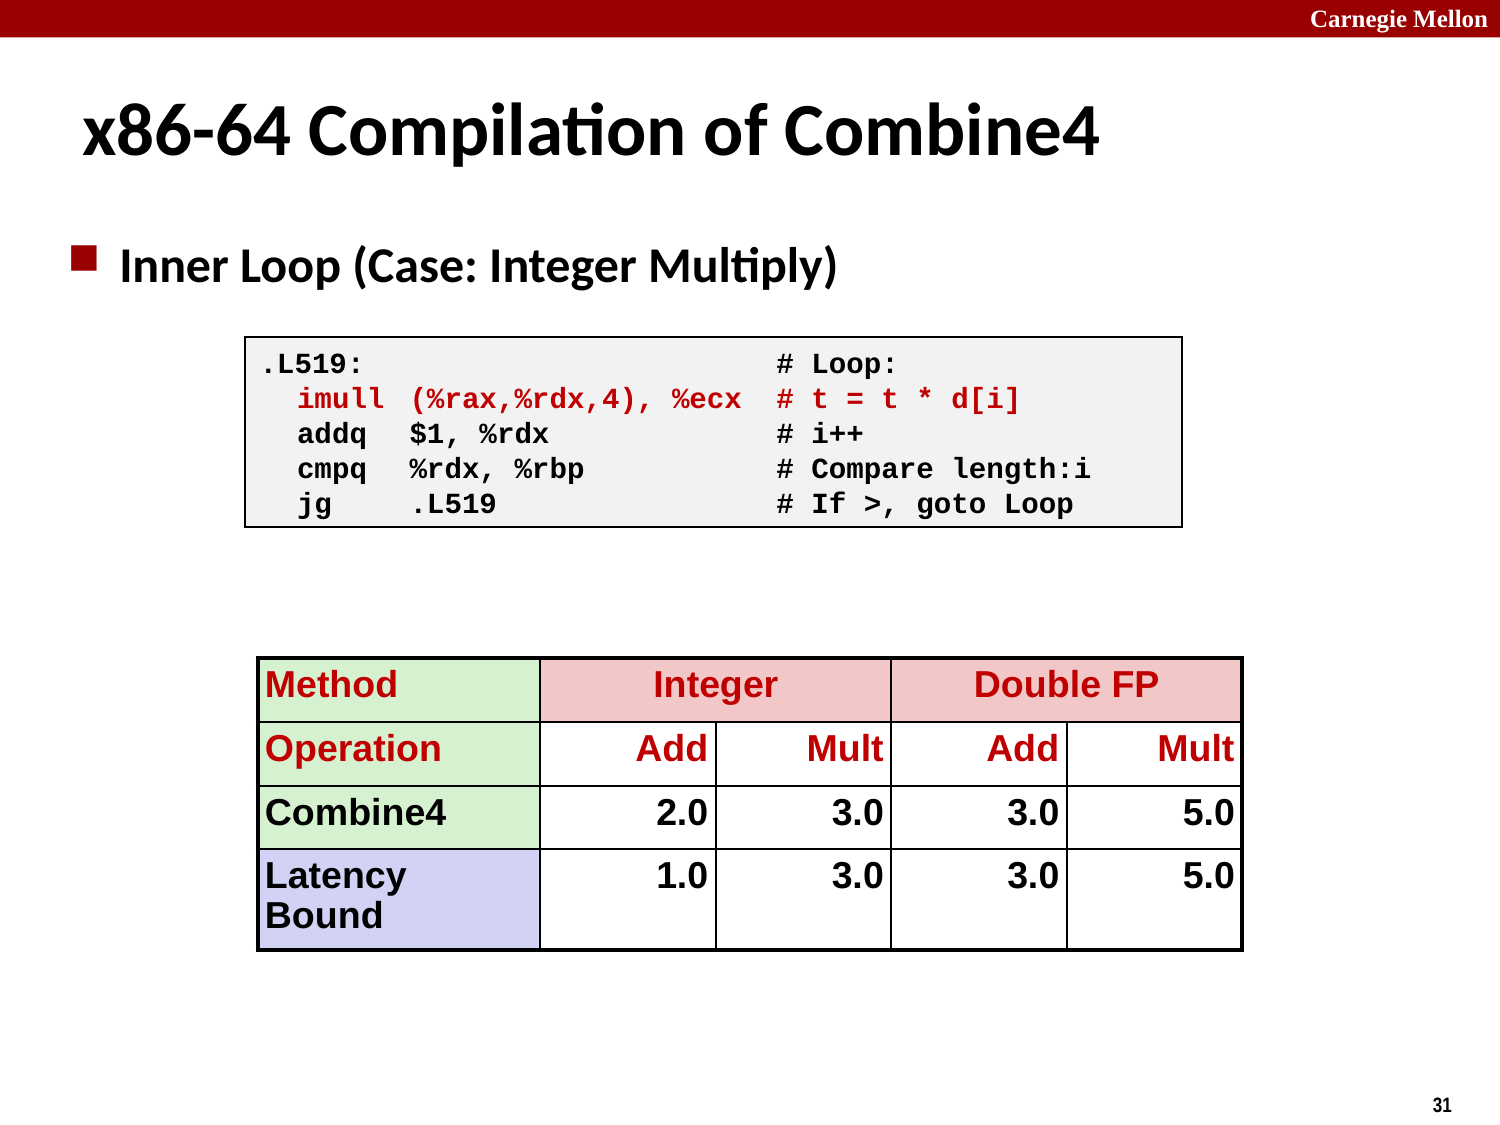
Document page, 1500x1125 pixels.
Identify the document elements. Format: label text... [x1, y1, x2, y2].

title x86-64 Compilation of Combine4 [66, 62, 1313, 188]
table_cell 3.0 [892, 850, 1066, 948]
text_box .L519: # Loop: imull (%rax,%rdx,4), %ecx # t = t * d[i] addq $1, %rdx # i++ cmpq %rdx, %rbp # Compare length:i jg .L519 # If >, goto Loop [244, 337, 1183, 527]
table_cell Mult [717, 723, 890, 785]
table_header Integer [541, 660, 890, 721]
table_header Method [260, 660, 539, 721]
table_cell Latency Bound [260, 850, 539, 948]
table_cell 5.0 [1068, 850, 1240, 948]
table_cell Mult [1068, 723, 1240, 785]
table_cell Add [892, 723, 1066, 785]
table_cell 5.0 [1068, 787, 1240, 848]
table_cell 2.0 [541, 787, 715, 848]
table_cell 3.0 [892, 787, 1066, 848]
table_cell 3.0 [717, 787, 890, 848]
table_cell Operation [260, 723, 539, 785]
table_cell 3.0 [717, 850, 890, 948]
list Inner Loop (Case: Integer Multiply) [57, 224, 1412, 338]
table_cell 1.0 [541, 850, 715, 948]
table_cell Combine4 [260, 787, 539, 848]
table_header Double FP [892, 660, 1240, 721]
table_cell Add [541, 723, 715, 785]
